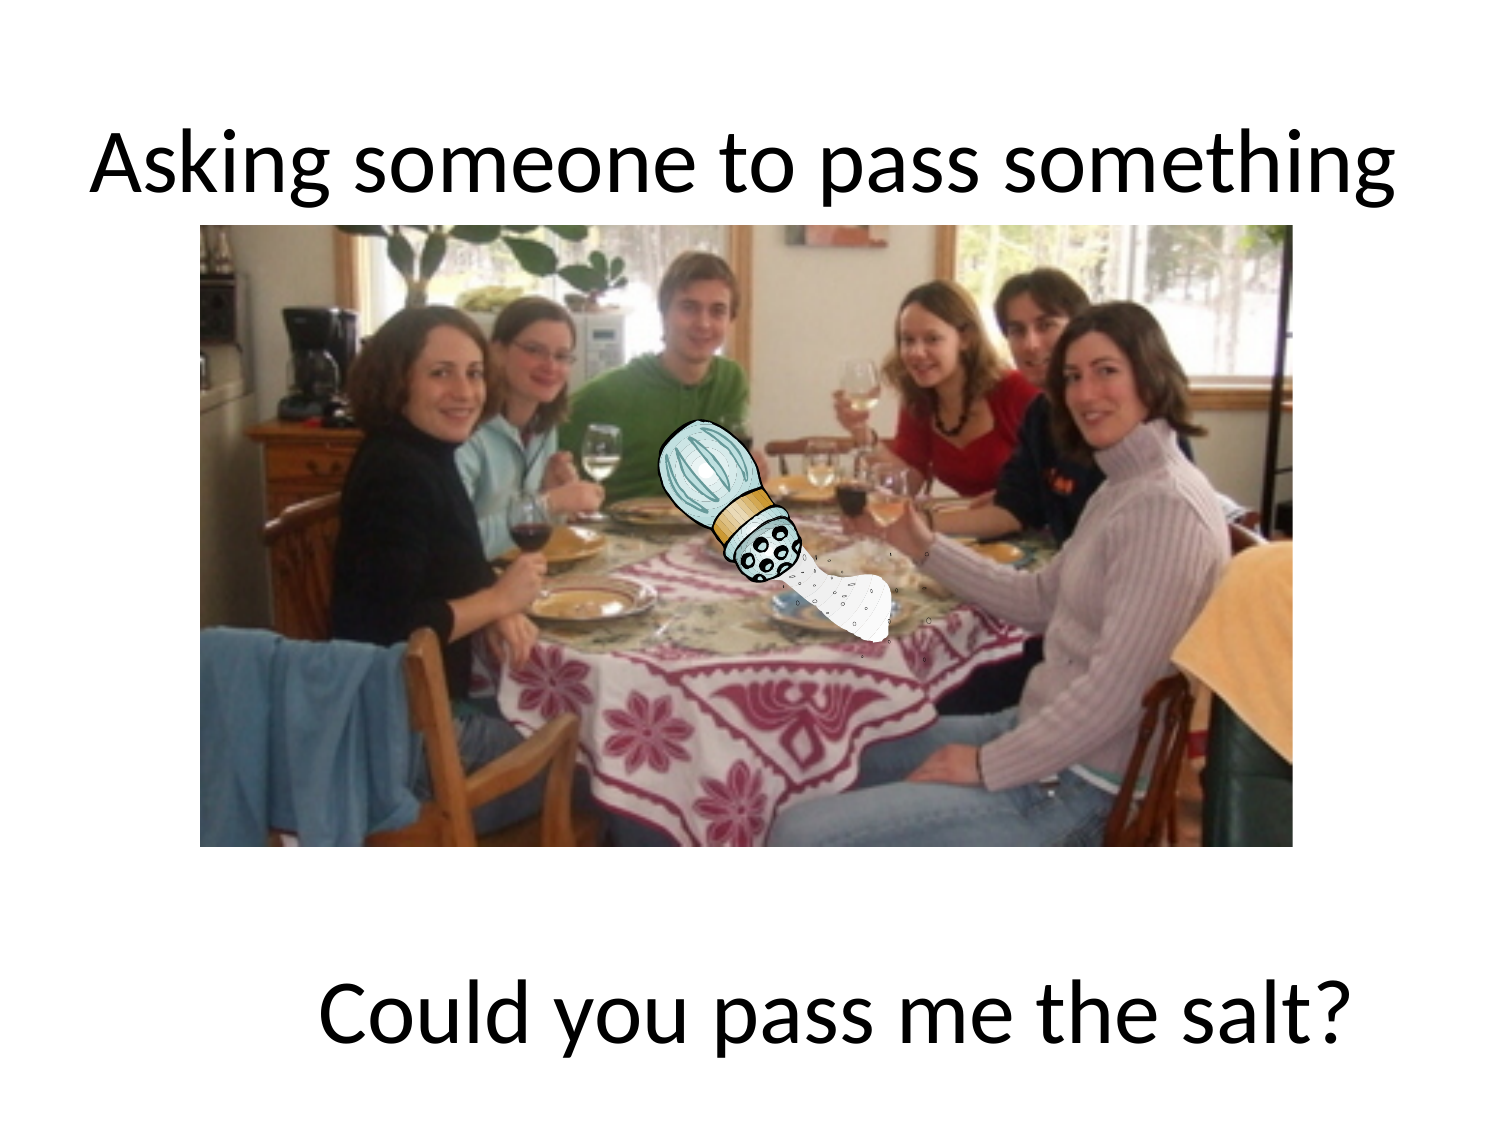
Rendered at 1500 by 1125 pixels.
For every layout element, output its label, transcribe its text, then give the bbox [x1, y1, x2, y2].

title Asking someone to pass something [37, 62, 1450, 250]
text_box Could you pass me the salt? [225, 912, 1450, 1100]
picture [199, 224, 1293, 847]
